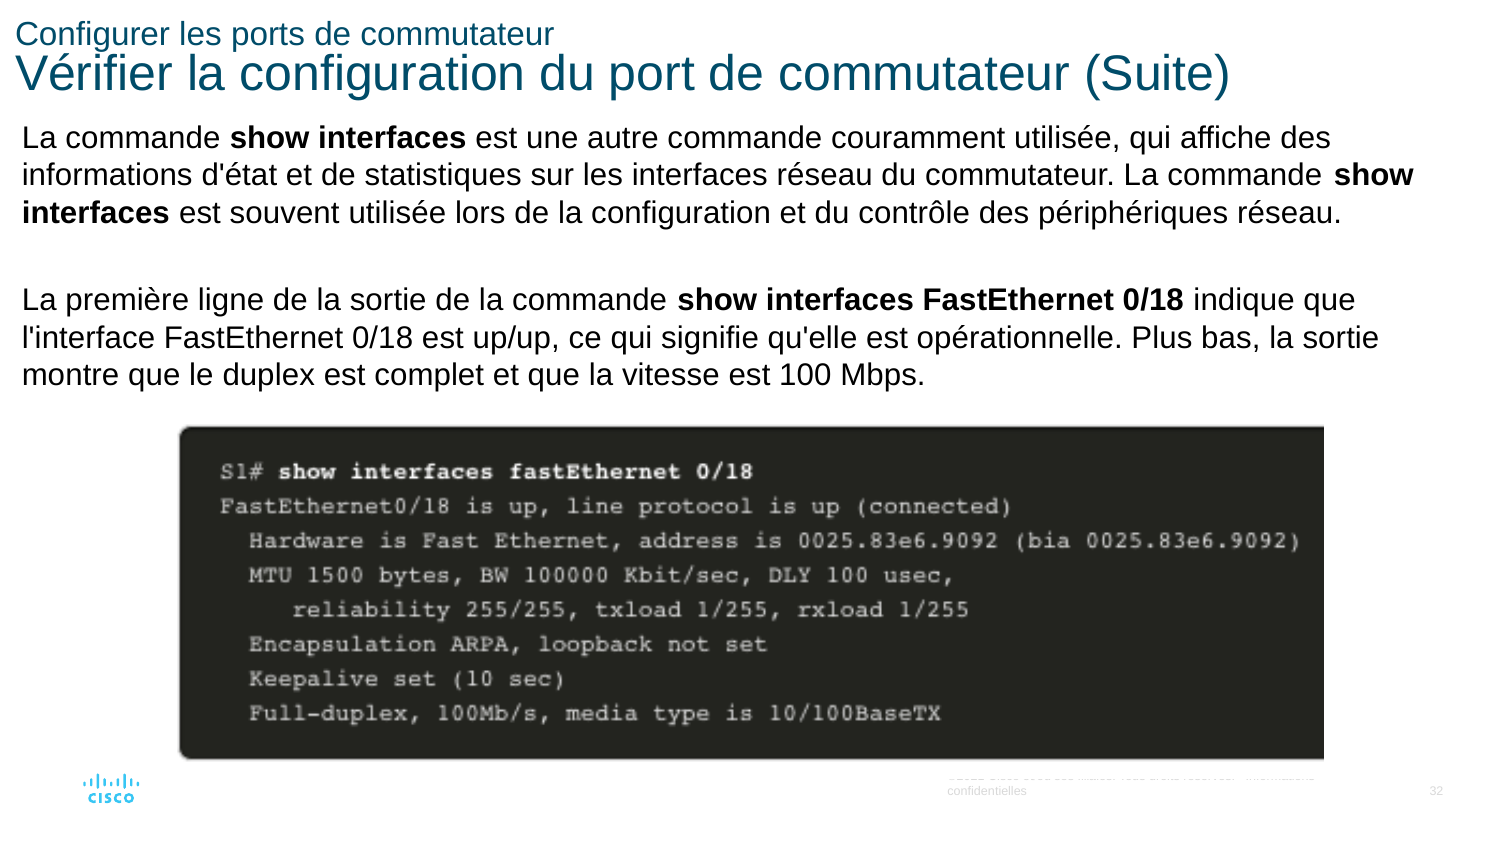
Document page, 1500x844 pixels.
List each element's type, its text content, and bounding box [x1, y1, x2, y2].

list La commande show interfaces est une autre commande couramment utilisée, qui affiche des informations d'état et de statistiques sur les interfaces réseau du commutateur. La commande show interfaces est souvent utilisée lors de la configuration et du contrôle des périphériques réseau. La première ligne de la sortie de la commande show interfaces FastEthernet 0/18 indique que l'interface FastEthernet 0/18 est up/up, ce qui signifie qu'elle est opérationnelle. Plus bas, la sortie montre que le duplex est complet et que la vitesse est 100 Mbps. [6, 109, 1430, 402]
title Configurer les ports de commutateur Vérifier la configuration du port de commutateur (Suite) [0, 0, 1369, 121]
picture [175, 421, 1325, 779]
